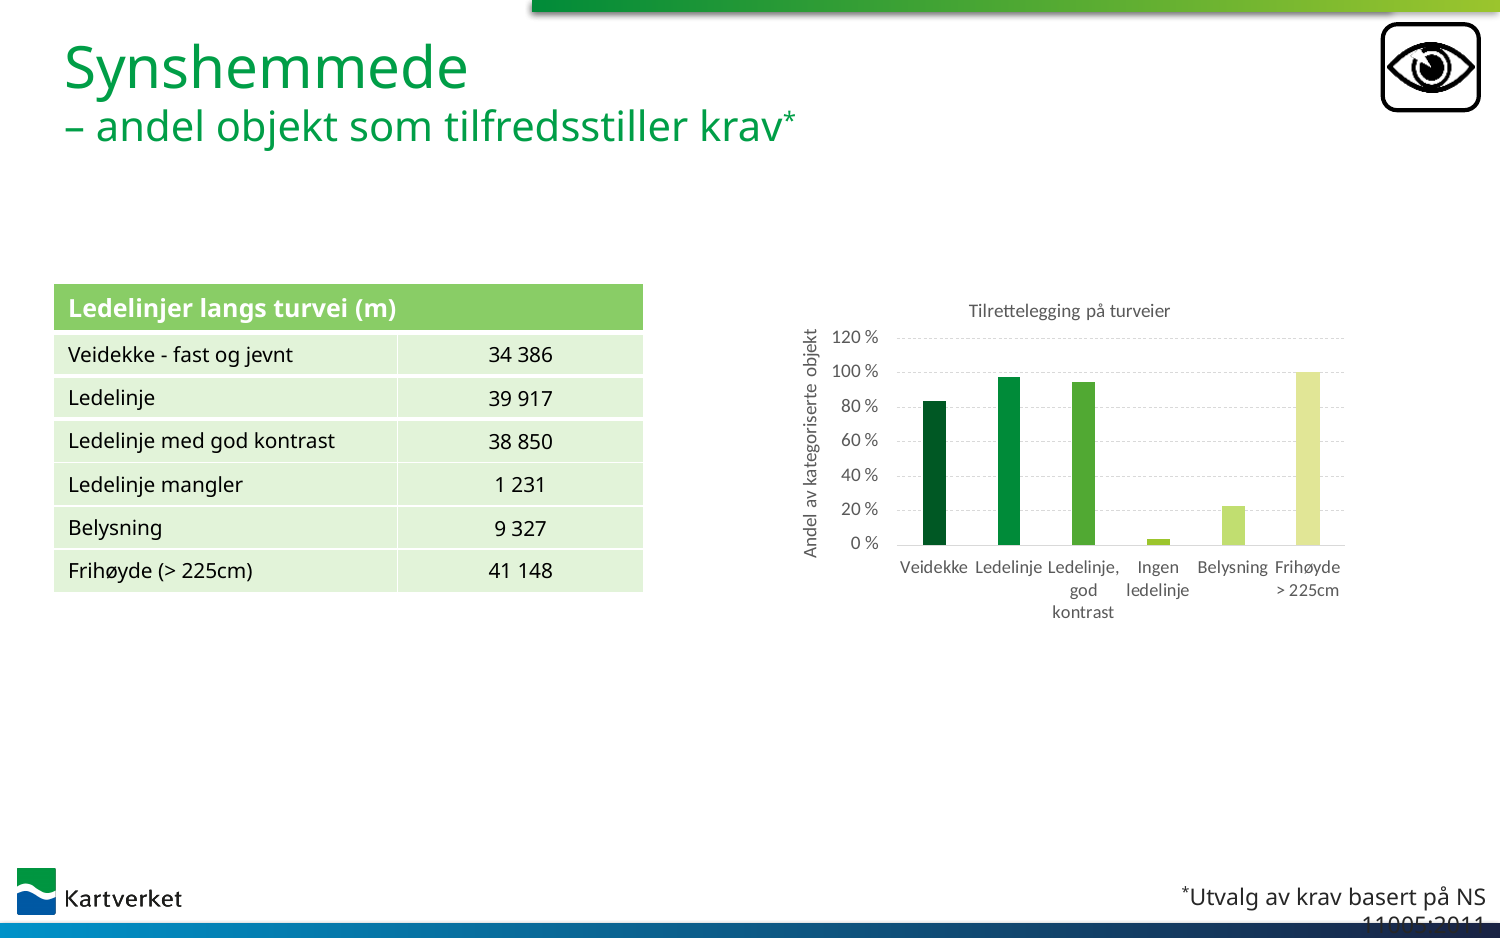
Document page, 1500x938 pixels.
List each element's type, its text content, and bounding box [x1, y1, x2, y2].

table_cell 1 231 [398, 463, 643, 505]
table_cell Belysning [54, 507, 397, 548]
table_cell Ledelinje [54, 378, 397, 417]
table_cell 39 917 [398, 378, 643, 417]
table_cell Ledelinje med god kontrast [54, 421, 397, 462]
table_cell 41 148 [398, 550, 643, 592]
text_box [1382, 24, 1480, 111]
table_cell 9 327 [398, 507, 643, 548]
text_box *Utvalg av krav basert på NS 11005:2011 [1068, 873, 1500, 938]
table_cell Ledelinje mangler [54, 463, 397, 505]
picture [791, 291, 1348, 630]
table_header Ledelinjer langs turvei (m) [54, 284, 643, 330]
text_box Synshemmede – andel objekt som tilfredsstiller krav* [49, 24, 1431, 158]
table_cell 34 386 [398, 335, 643, 374]
table_cell 38 850 [398, 421, 643, 462]
table_cell Veidekke - fast og jevnt [54, 335, 397, 374]
table_cell Frihøyde (> 225cm) [54, 550, 397, 592]
